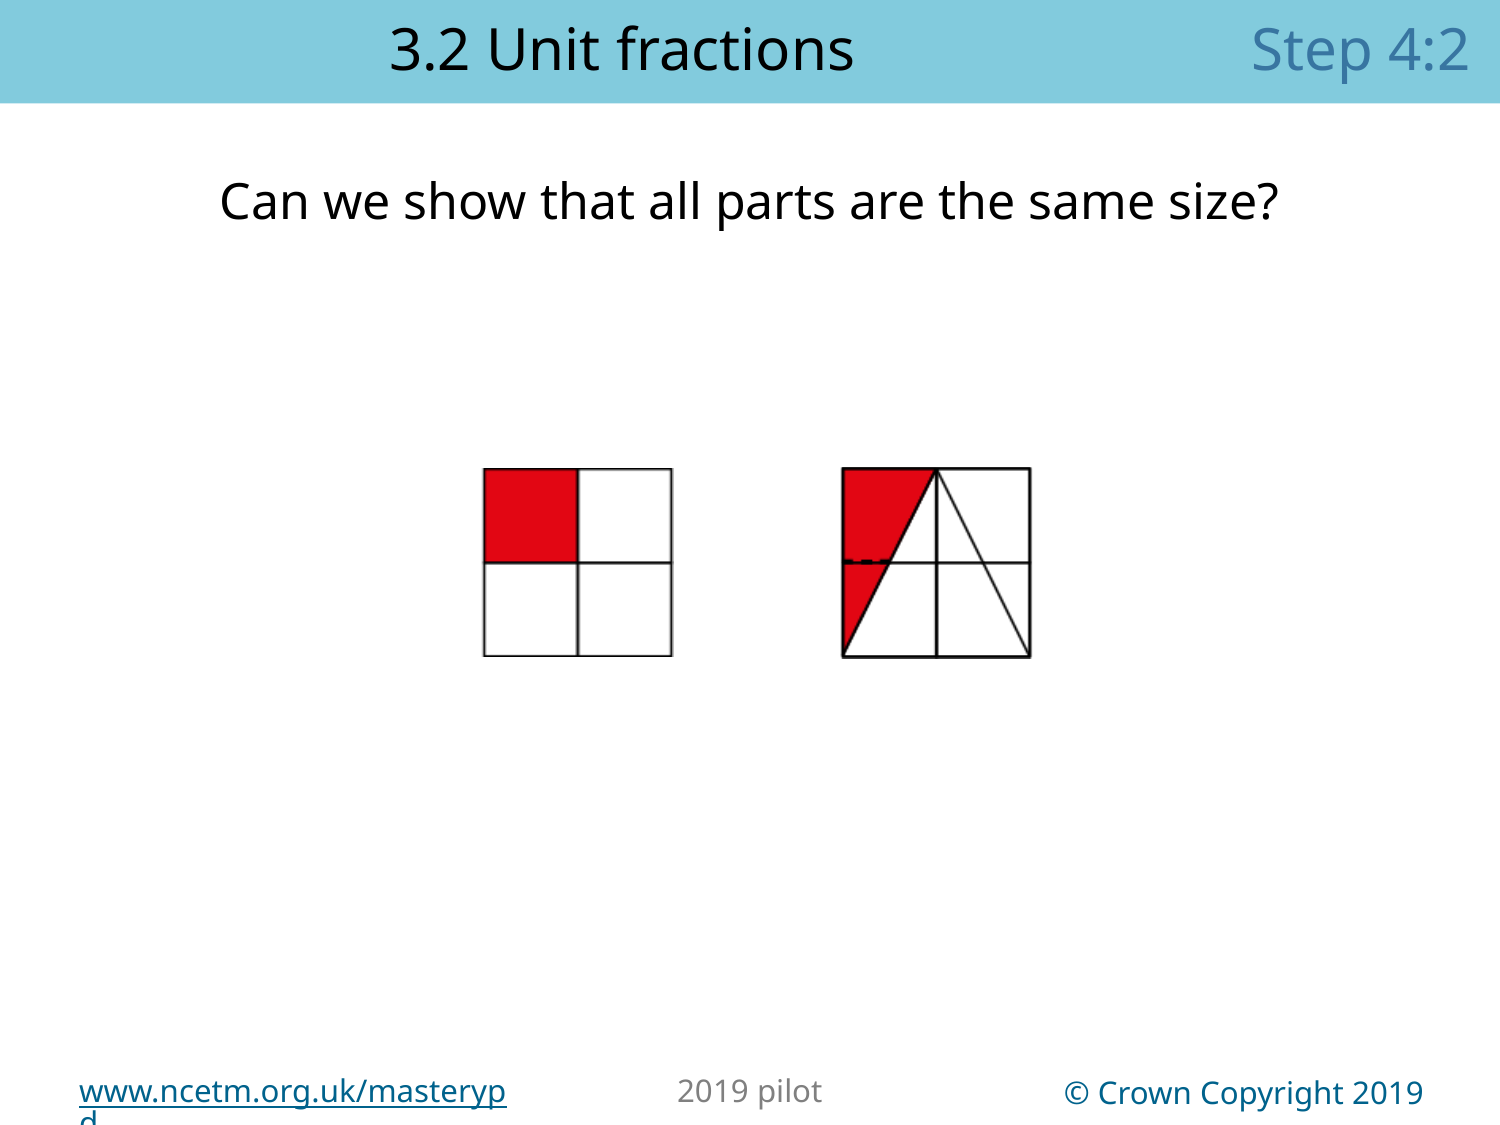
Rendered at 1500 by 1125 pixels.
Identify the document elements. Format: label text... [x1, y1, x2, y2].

picture [825, 466, 1053, 659]
picture [479, 468, 674, 657]
list 3.2 Unit fractions Step 4:2 [0, 0, 1500, 104]
text_box Can we show that all parts are the same size? [129, 162, 1371, 238]
